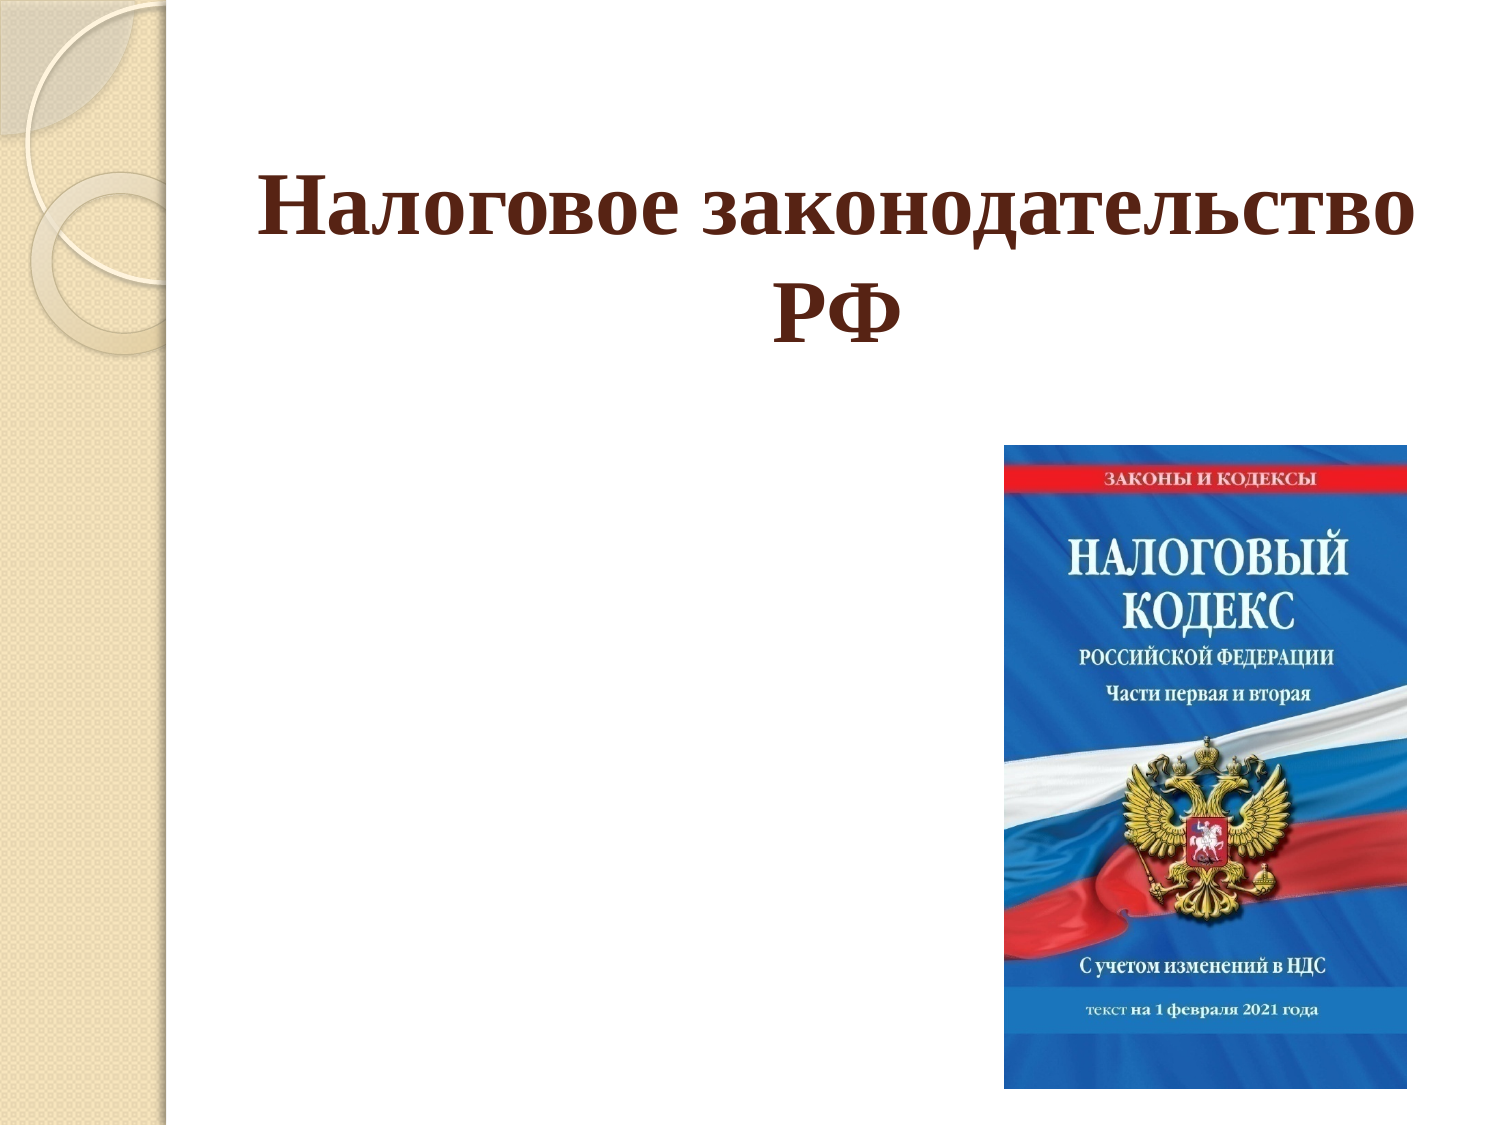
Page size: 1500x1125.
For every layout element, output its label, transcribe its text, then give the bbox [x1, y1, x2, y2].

picture [1004, 445, 1408, 1090]
title Налоговое законодательство РФ [222, 128, 1453, 377]
